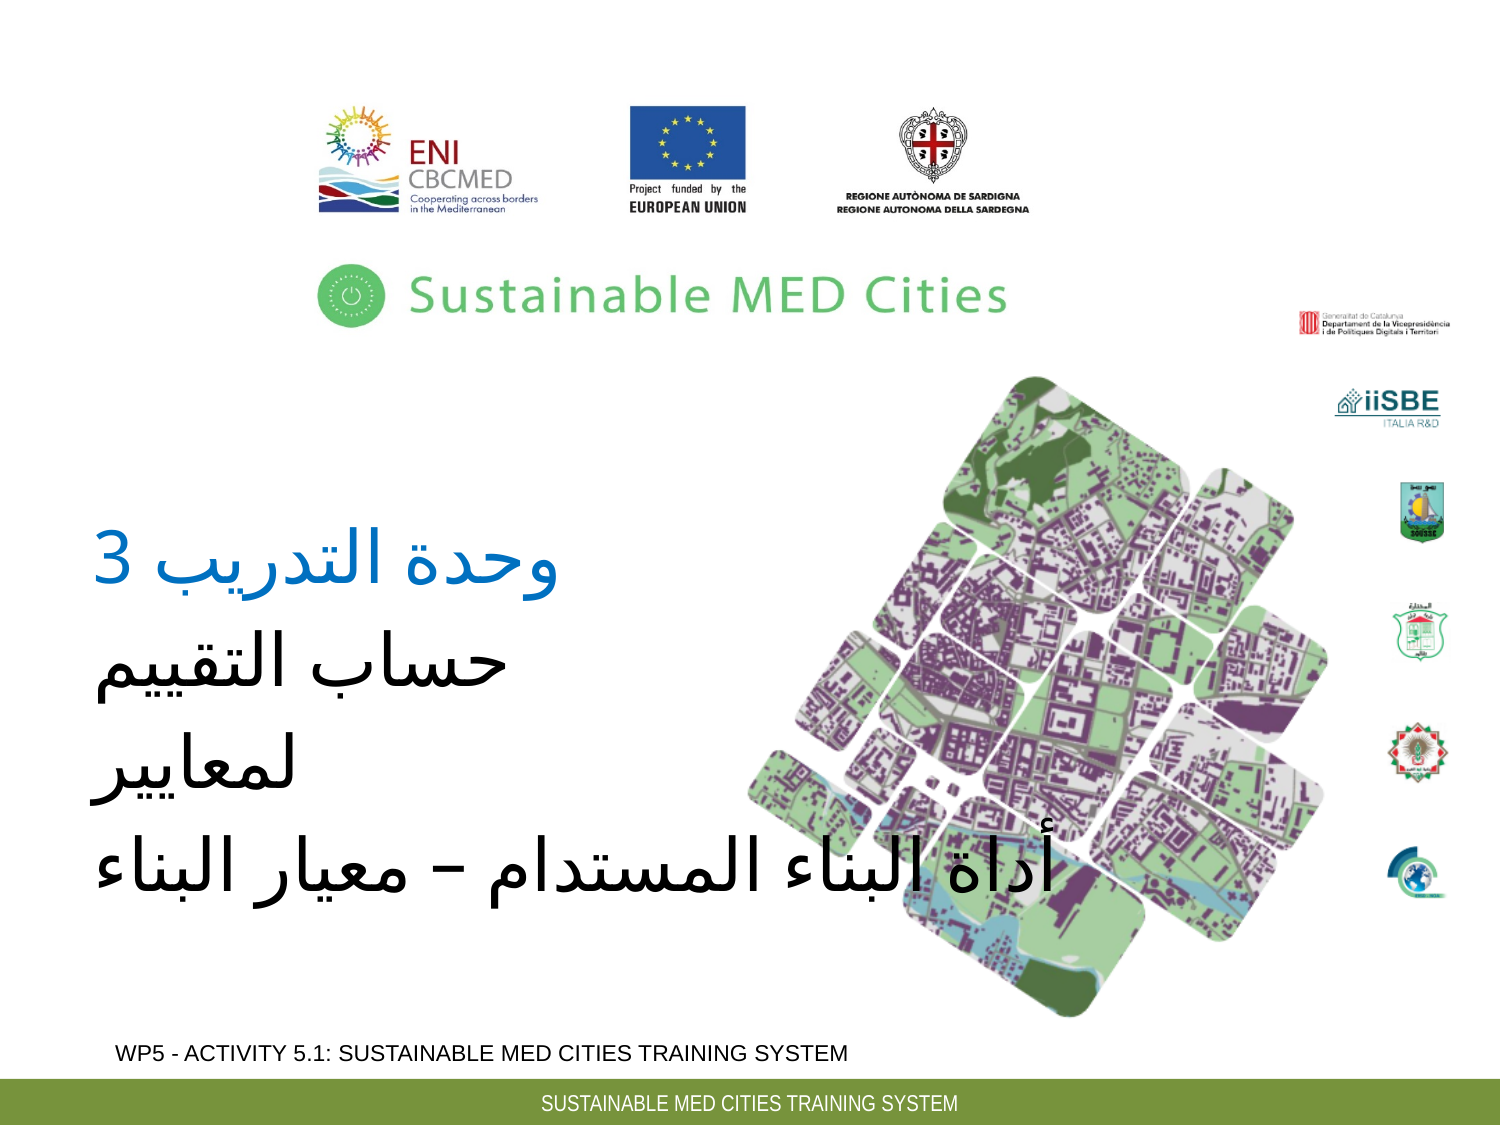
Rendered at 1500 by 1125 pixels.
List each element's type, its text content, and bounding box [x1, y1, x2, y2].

picture [284, 84, 1486, 1078]
subtitle وحدة التدريب 3 حساب التقييم لمعايير أداة البناء المستدام – معيار البناء [78, 502, 1129, 916]
picture [1294, 301, 1454, 342]
picture [1377, 844, 1454, 905]
picture [1327, 386, 1454, 433]
